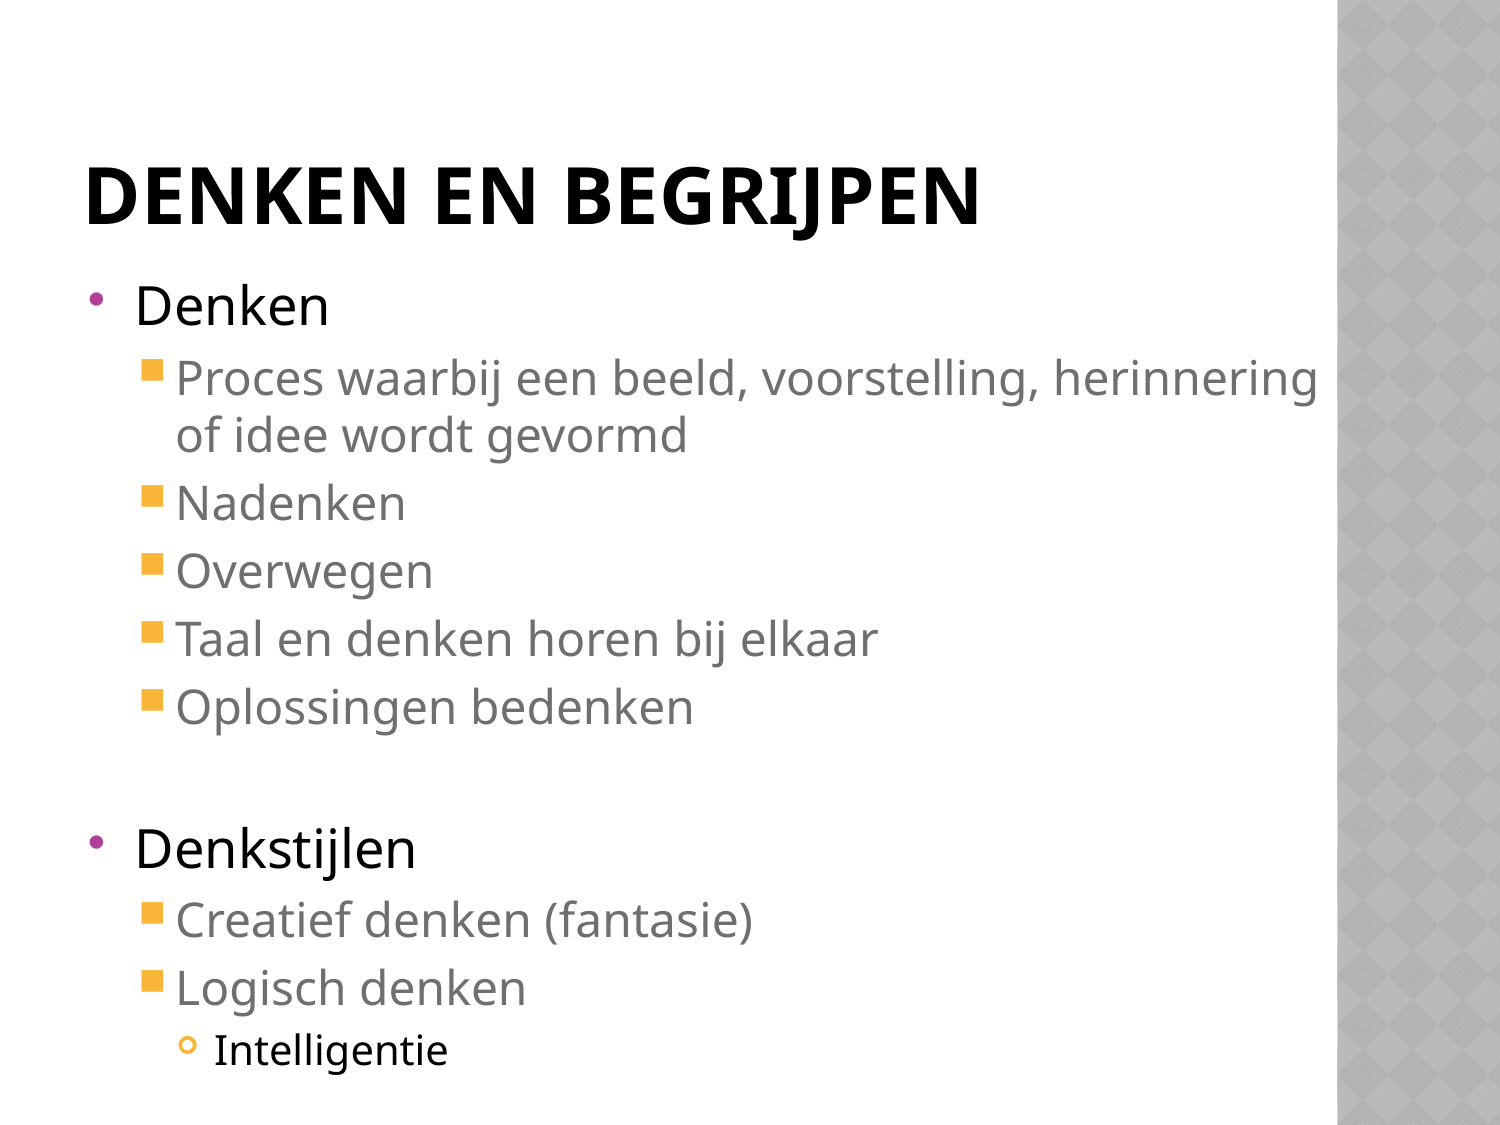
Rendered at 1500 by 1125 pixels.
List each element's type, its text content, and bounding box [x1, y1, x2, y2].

title Denken en begrijpen [75, 52, 1263, 240]
list Denken Proces waarbij een beeld, voorstelling, herinnering of idee wordt gevormd Nadenken Overwegen Taal en denken horen bij elkaar Oplossingen bedenken Denkstijlen Creatief denken (fantasie) Logisch denken Intelligentie [75, 264, 1341, 1125]
